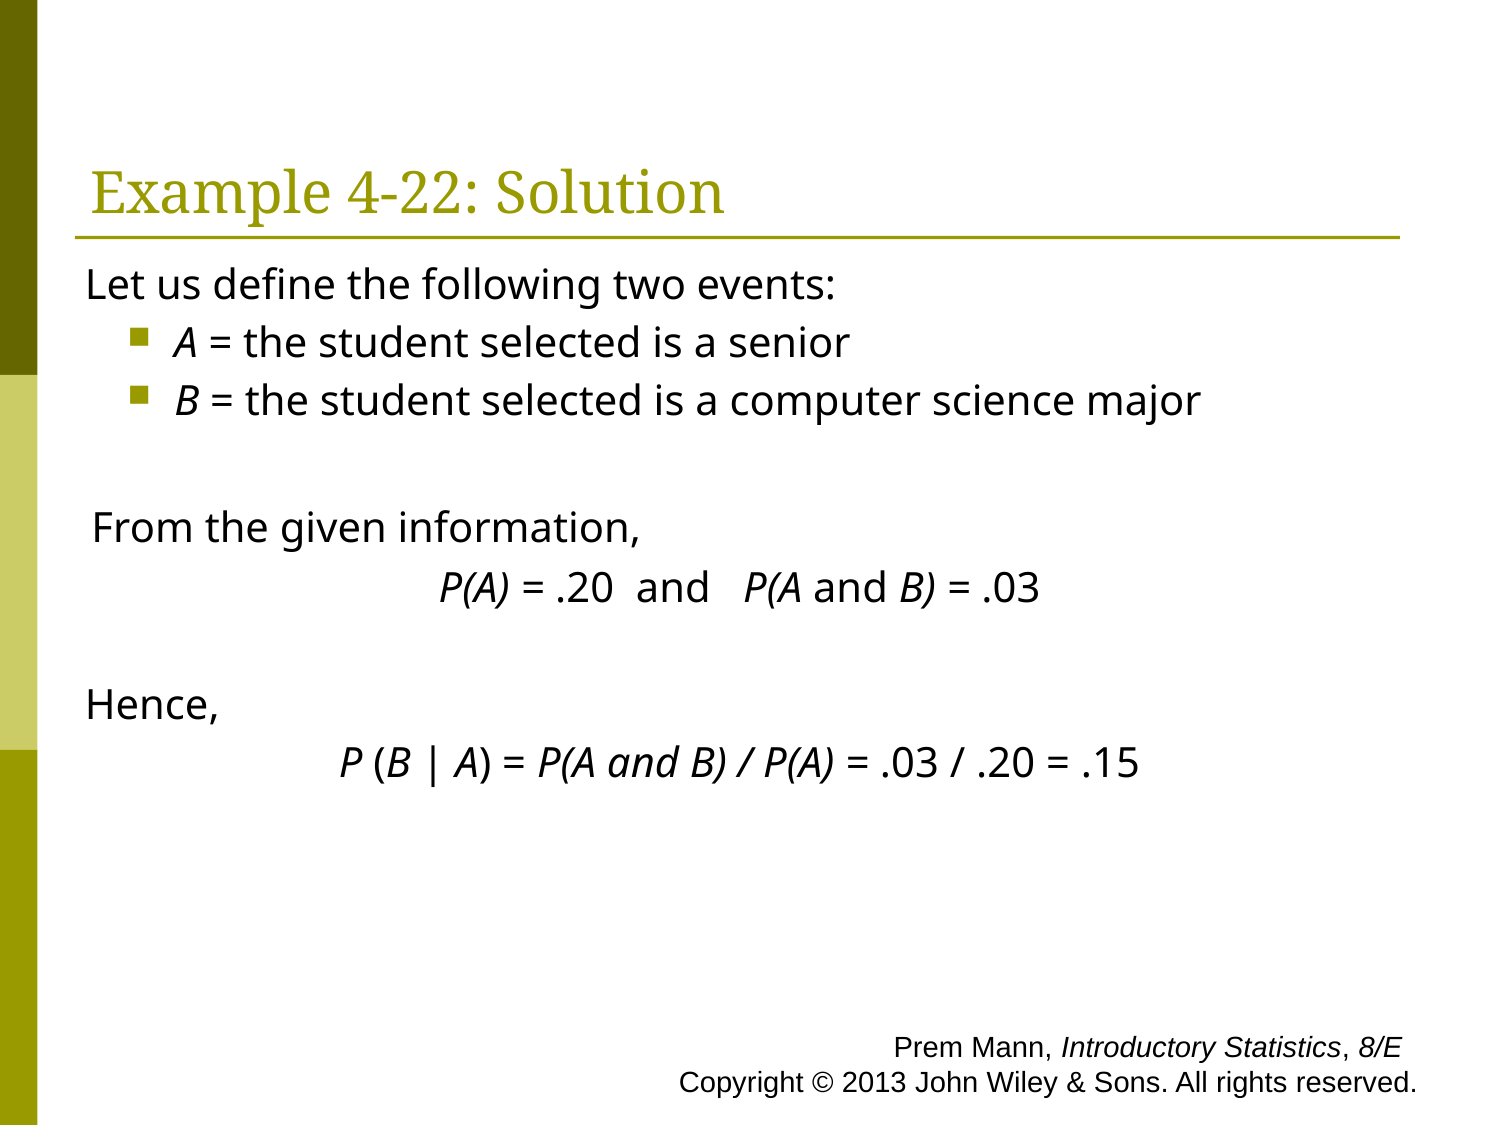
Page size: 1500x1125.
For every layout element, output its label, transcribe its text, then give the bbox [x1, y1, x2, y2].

text_box Prem Mann, Introductory Statistics, 8/E Copyright © 2013 John Wiley & Sons. All rights reserved. [664, 1020, 1449, 1106]
list Let us define the following two events: A = the student selected is a senior B = the student selected is a computer science major From the given information, P(A) = .20 and P(A and B) = .03 Hence, P (B | A) = P(A and B) / P(A) = .03 / .20 = .15 [37, 249, 1442, 925]
title Example 4-22: Solution [75, 45, 1425, 233]
